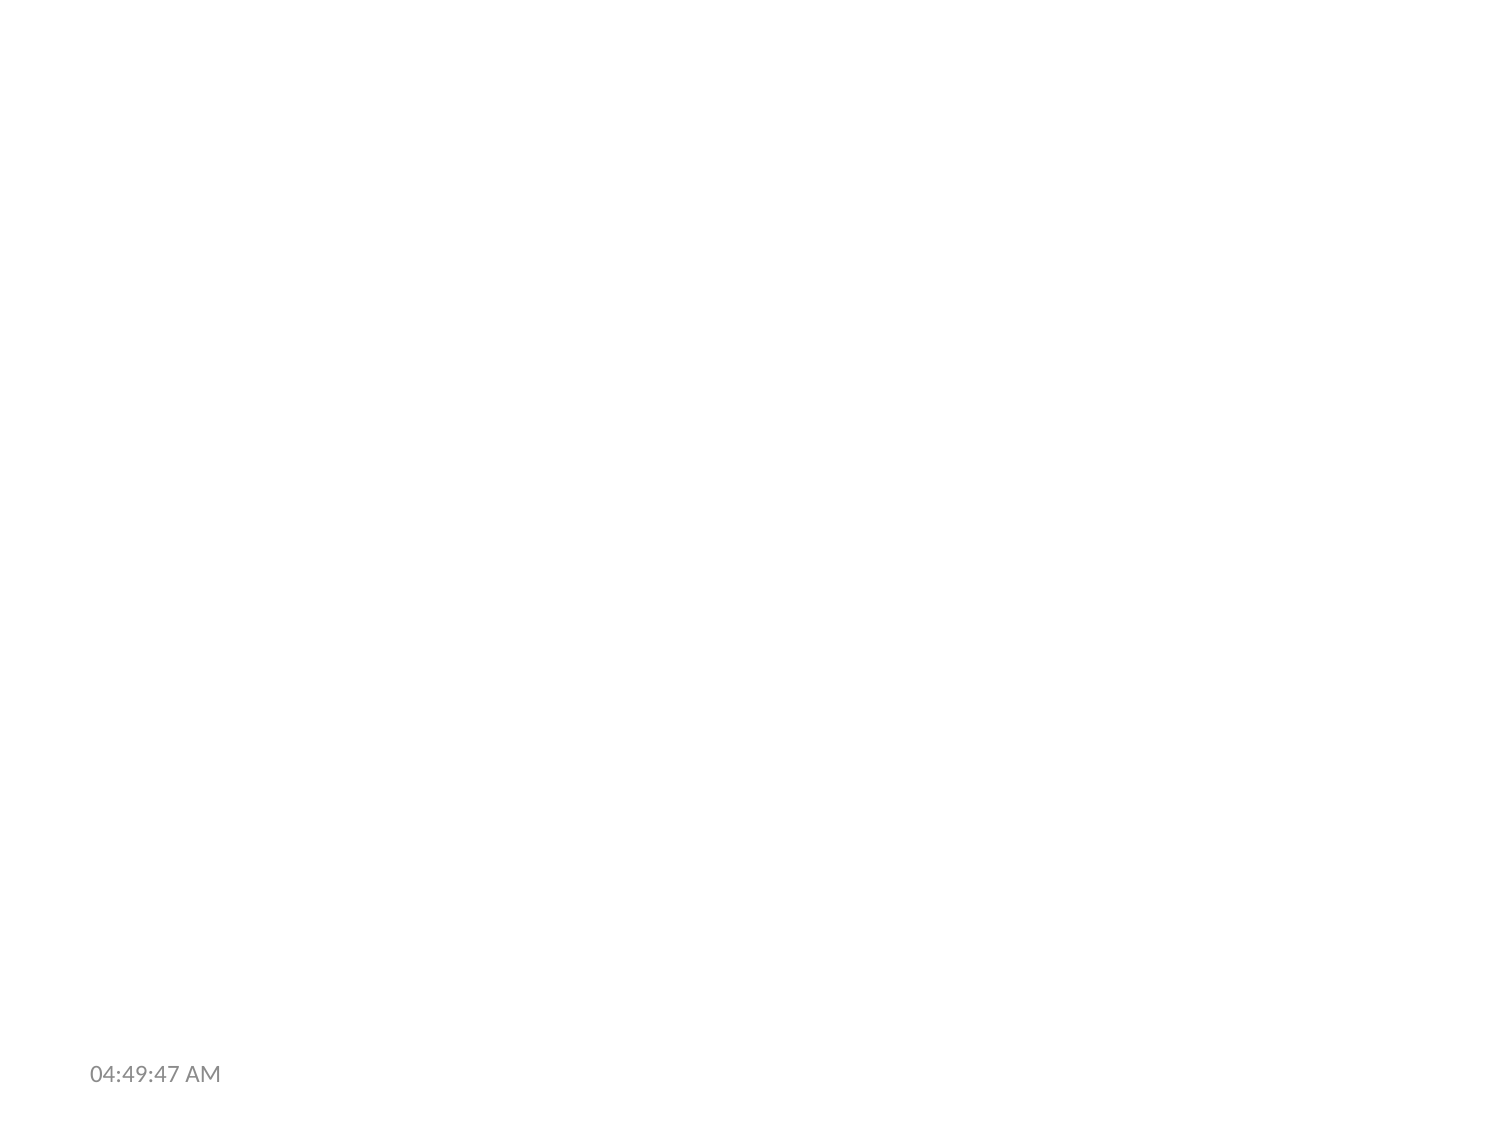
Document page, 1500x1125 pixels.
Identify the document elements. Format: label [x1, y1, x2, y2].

slide_number [75, 1042, 425, 1103]
